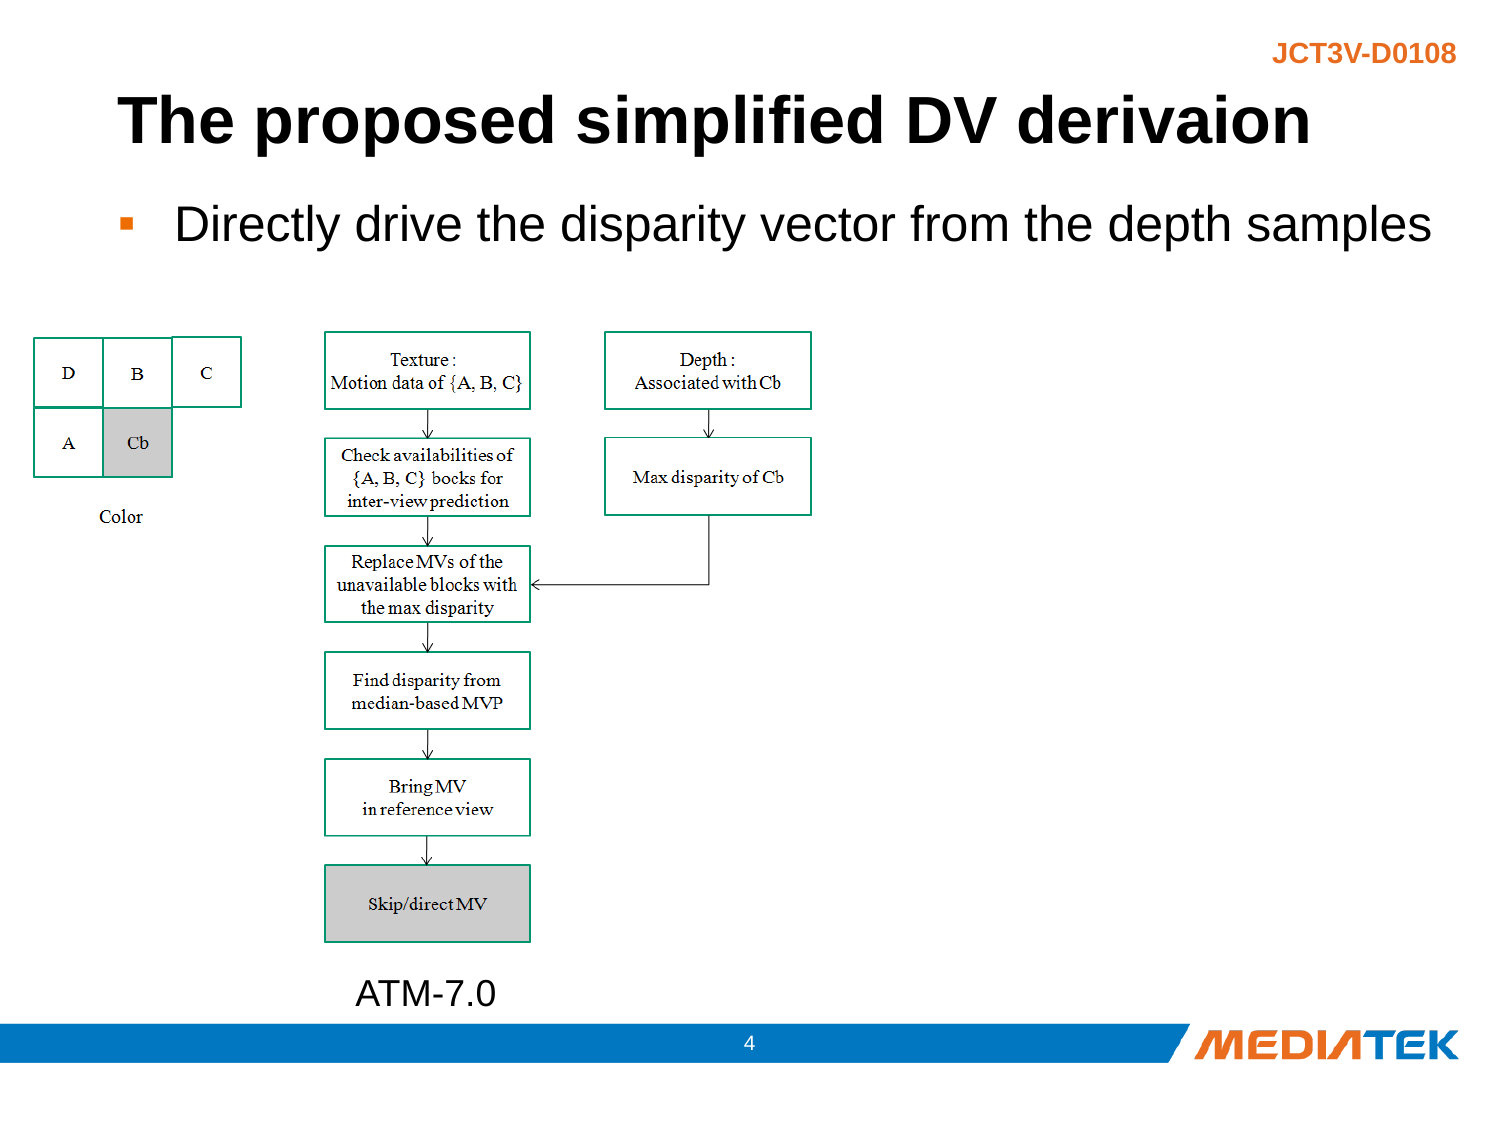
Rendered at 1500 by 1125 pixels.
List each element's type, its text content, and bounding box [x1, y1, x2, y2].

picture [0, 1023, 711, 1063]
picture [29, 326, 818, 948]
slide_number 3 [711, 1022, 789, 1090]
title The proposed simplified DV derivaion [101, 62, 1425, 172]
list Directly drive the disparity vector from the depth samples [102, 184, 1471, 327]
text_box ATM-7.0 [340, 961, 512, 1022]
picture [789, 1023, 1459, 1063]
